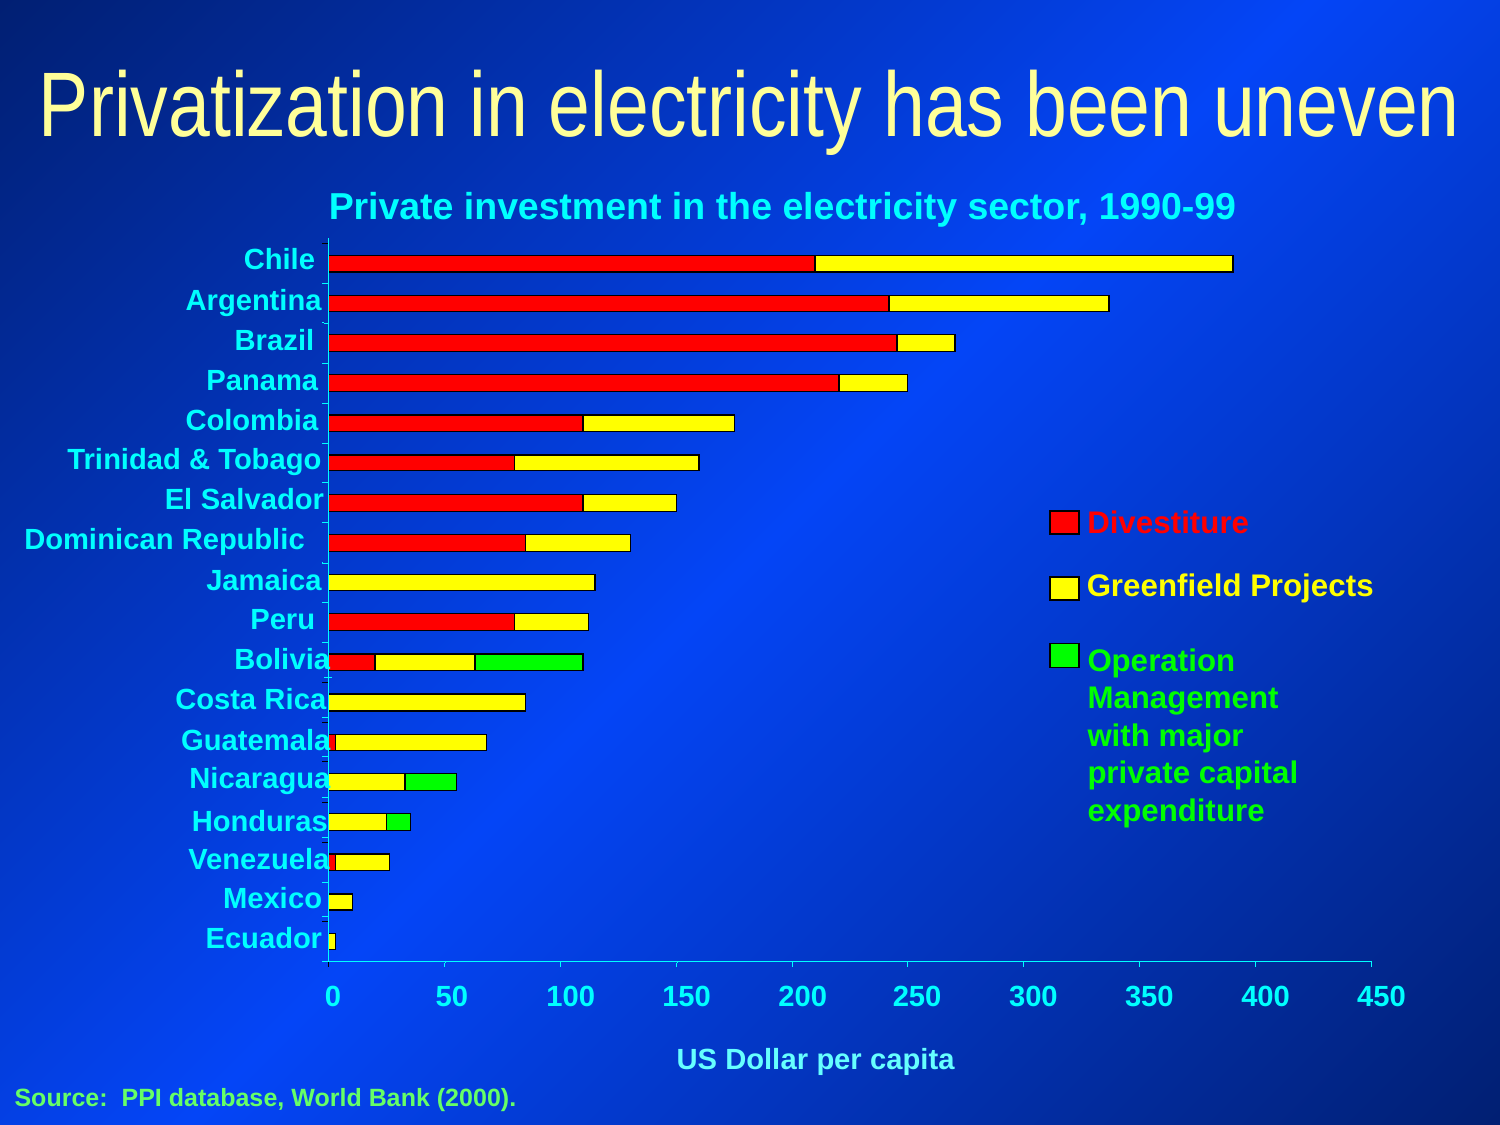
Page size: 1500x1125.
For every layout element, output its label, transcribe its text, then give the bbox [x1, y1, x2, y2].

text_box [335, 853, 390, 871]
text_box [329, 613, 514, 631]
text_box Honduras [109, 802, 328, 838]
text_box Jamaica [123, 560, 322, 596]
text_box Brazil [143, 320, 315, 356]
text_box [329, 574, 595, 591]
text_box [896, 334, 955, 352]
text_box [329, 295, 889, 312]
text_box 150 [662, 977, 711, 1013]
text_box [329, 494, 582, 512]
text_box Peru [143, 600, 316, 636]
text_box [329, 255, 815, 273]
text_box [329, 534, 525, 552]
text_box [582, 494, 677, 512]
text_box 250 [892, 977, 942, 1013]
text_box [375, 653, 474, 671]
text_box [514, 613, 589, 631]
text_box [329, 813, 386, 831]
text_box [329, 374, 838, 392]
text_box 450 [1357, 977, 1406, 1013]
text_box Guatemala [98, 720, 328, 756]
text_box Argentina [111, 281, 322, 317]
text_box [331, 653, 375, 671]
text_box [329, 454, 514, 471]
text_box [1049, 577, 1080, 601]
text_box Panama [123, 361, 319, 397]
text_box Ecuador [123, 919, 323, 955]
text_box [815, 255, 1233, 273]
text_box [329, 894, 353, 910]
text_box Bolivia [143, 640, 328, 676]
text_box [889, 295, 1109, 312]
text_box Mexico [132, 879, 323, 915]
text_box El Salvador [98, 480, 325, 516]
text_box [329, 933, 336, 950]
text_box Colombia [111, 401, 319, 437]
text_box [330, 853, 335, 871]
text_box [331, 773, 405, 791]
text_box [474, 653, 583, 671]
text_box Divestiture [1087, 502, 1250, 541]
text_box [525, 534, 631, 552]
text_box Greenfield Projects [1086, 565, 1375, 603]
text_box [329, 334, 896, 352]
text_box Nicaragua [98, 759, 328, 795]
text_box Venezuela [114, 840, 328, 876]
text_box [1049, 511, 1080, 535]
text_box Source: PPI database, World Bank (2000). [0, 1073, 532, 1119]
text_box 50 [435, 977, 468, 1013]
text_box [514, 454, 700, 471]
text_box 300 [1009, 977, 1058, 1013]
text_box 100 [546, 977, 596, 1013]
text_box 0 [324, 977, 342, 1013]
text_box [1049, 643, 1080, 668]
text_box Chile [144, 240, 316, 275]
text_box [329, 414, 583, 432]
text_box US Dollar per capita [661, 1032, 970, 1083]
text_box [386, 813, 411, 831]
text_box [335, 734, 487, 751]
text_box 400 [1241, 977, 1290, 1013]
text_box Operation Management with major private capital expenditure [1087, 640, 1313, 828]
text_box [329, 694, 526, 711]
text_box 200 [778, 977, 828, 1013]
text_box Costa Rica [101, 680, 327, 716]
text_box [331, 734, 335, 751]
title Privatization in electricity has been uneven [0, 24, 1500, 176]
text_box [838, 374, 908, 392]
text_box [405, 773, 457, 791]
text_box [583, 414, 735, 432]
text_box Trinidad & Tobago [50, 440, 322, 476]
text_box 350 [1125, 977, 1174, 1013]
text_box Dominican Republic [24, 520, 305, 556]
text_box Private investment in the electricity sector, 1990-99 [314, 174, 1252, 235]
